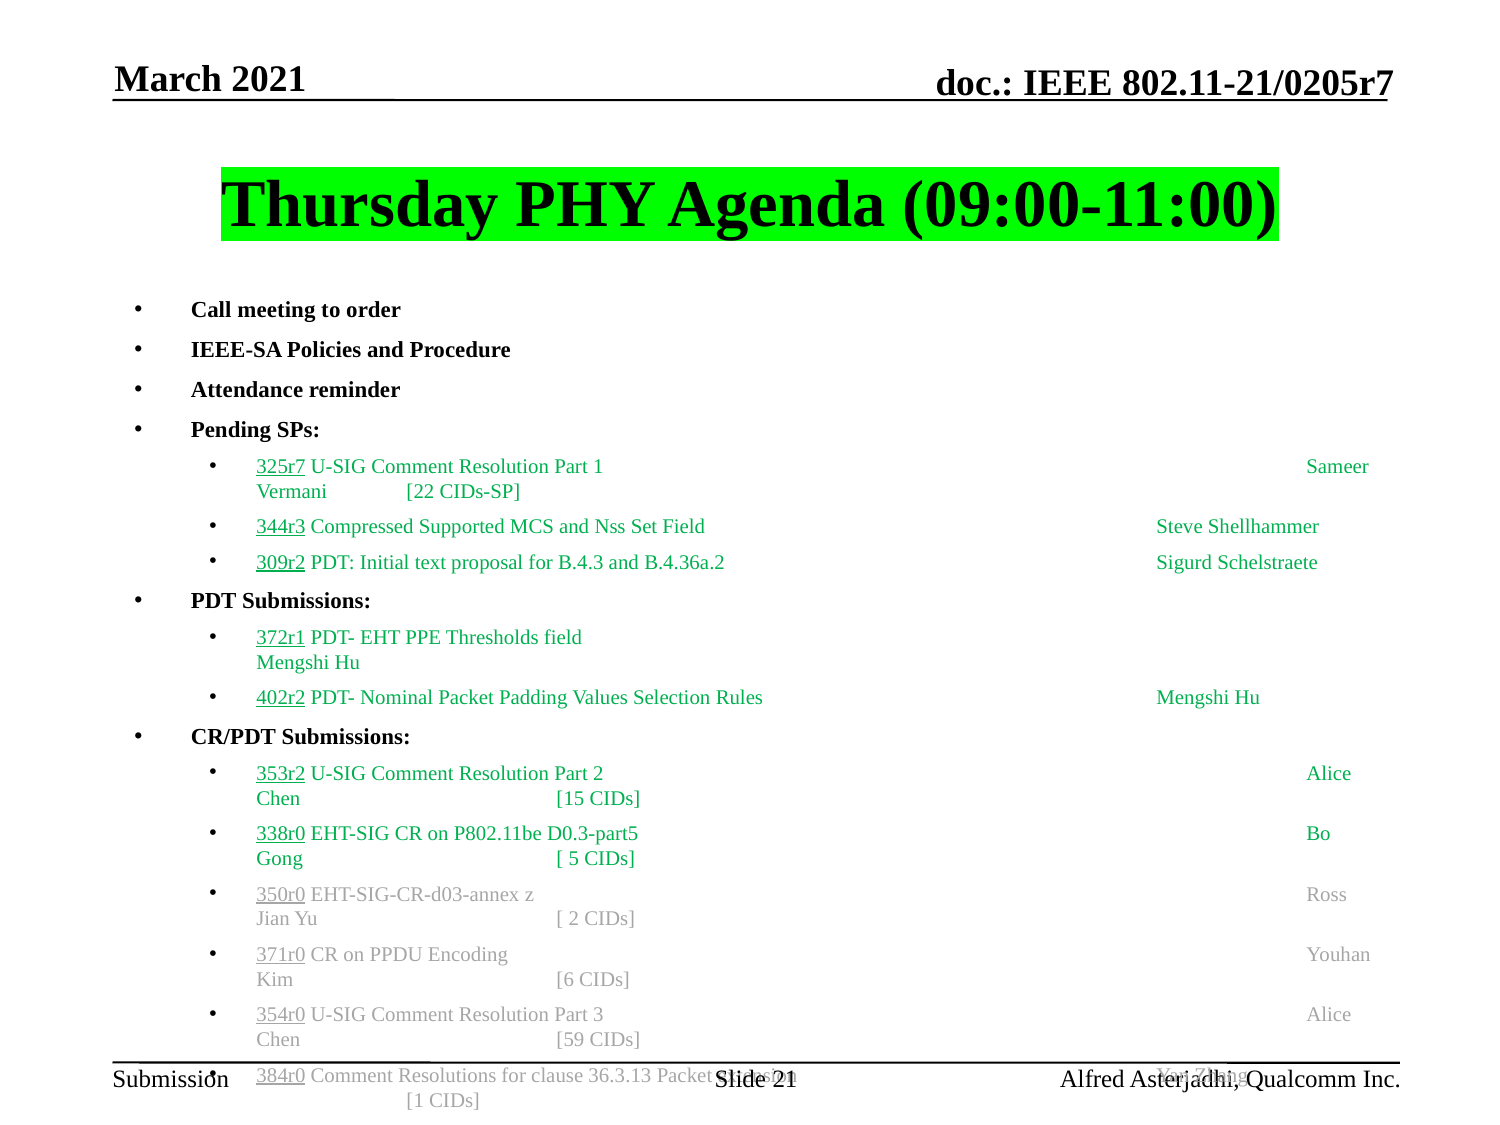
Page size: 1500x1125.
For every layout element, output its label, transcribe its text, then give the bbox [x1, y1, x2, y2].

slide_number Slide 21 [712, 1061, 800, 1123]
title Thursday PHY Agenda (09:00-11:00) [112, 112, 1388, 288]
list Call meeting to order IEEE-SA Policies and Procedure Attendance reminder Pending SPs: 325r7 U-SIG Comment Resolution Part 1 Sameer Vermani [22 CIDs-SP] 344r3 Compressed Supported MCS and Nss Set Field Steve Shellhammer 309r2 PDT: Initial text proposal for B.4.3 and B.4.36a.2 Sigurd Schelstraete PDT Submissions: 372r1 PDT- EHT PPE Thresholds field Mengshi Hu 402r2 PDT- Nominal Packet Padding Values Selection Rules Mengshi Hu CR/PDT Submissions: 353r2 U-SIG Comment Resolution Part 2 Alice Chen [15 CIDs] 338r0 EHT-SIG CR on P802.11be D0.3-part5 Bo Gong [ 5 CIDs] 350r0 EHT-SIG-CR-d03-annex z Ross Jian Yu [ 2 CIDs] 371r0 CR on PPDU Encoding Youhan Kim [6 CIDs] 354r0 U-SIG Comment Resolution Part 3 Alice Chen [59 CIDs] 384r0 Comment Resolutions for clause 36.3.13 Packet extension Yan Zhang [1 CIDs] 360r0 CRs on CIDs related to Clause 36.1.1 Kanke Wu [26 CIDs] AoB: None. Adjourn [119, 286, 1395, 1063]
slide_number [114, 54, 423, 100]
footer Alfred Asterjadhi, Qualcomm Inc. [878, 1061, 1402, 1093]
